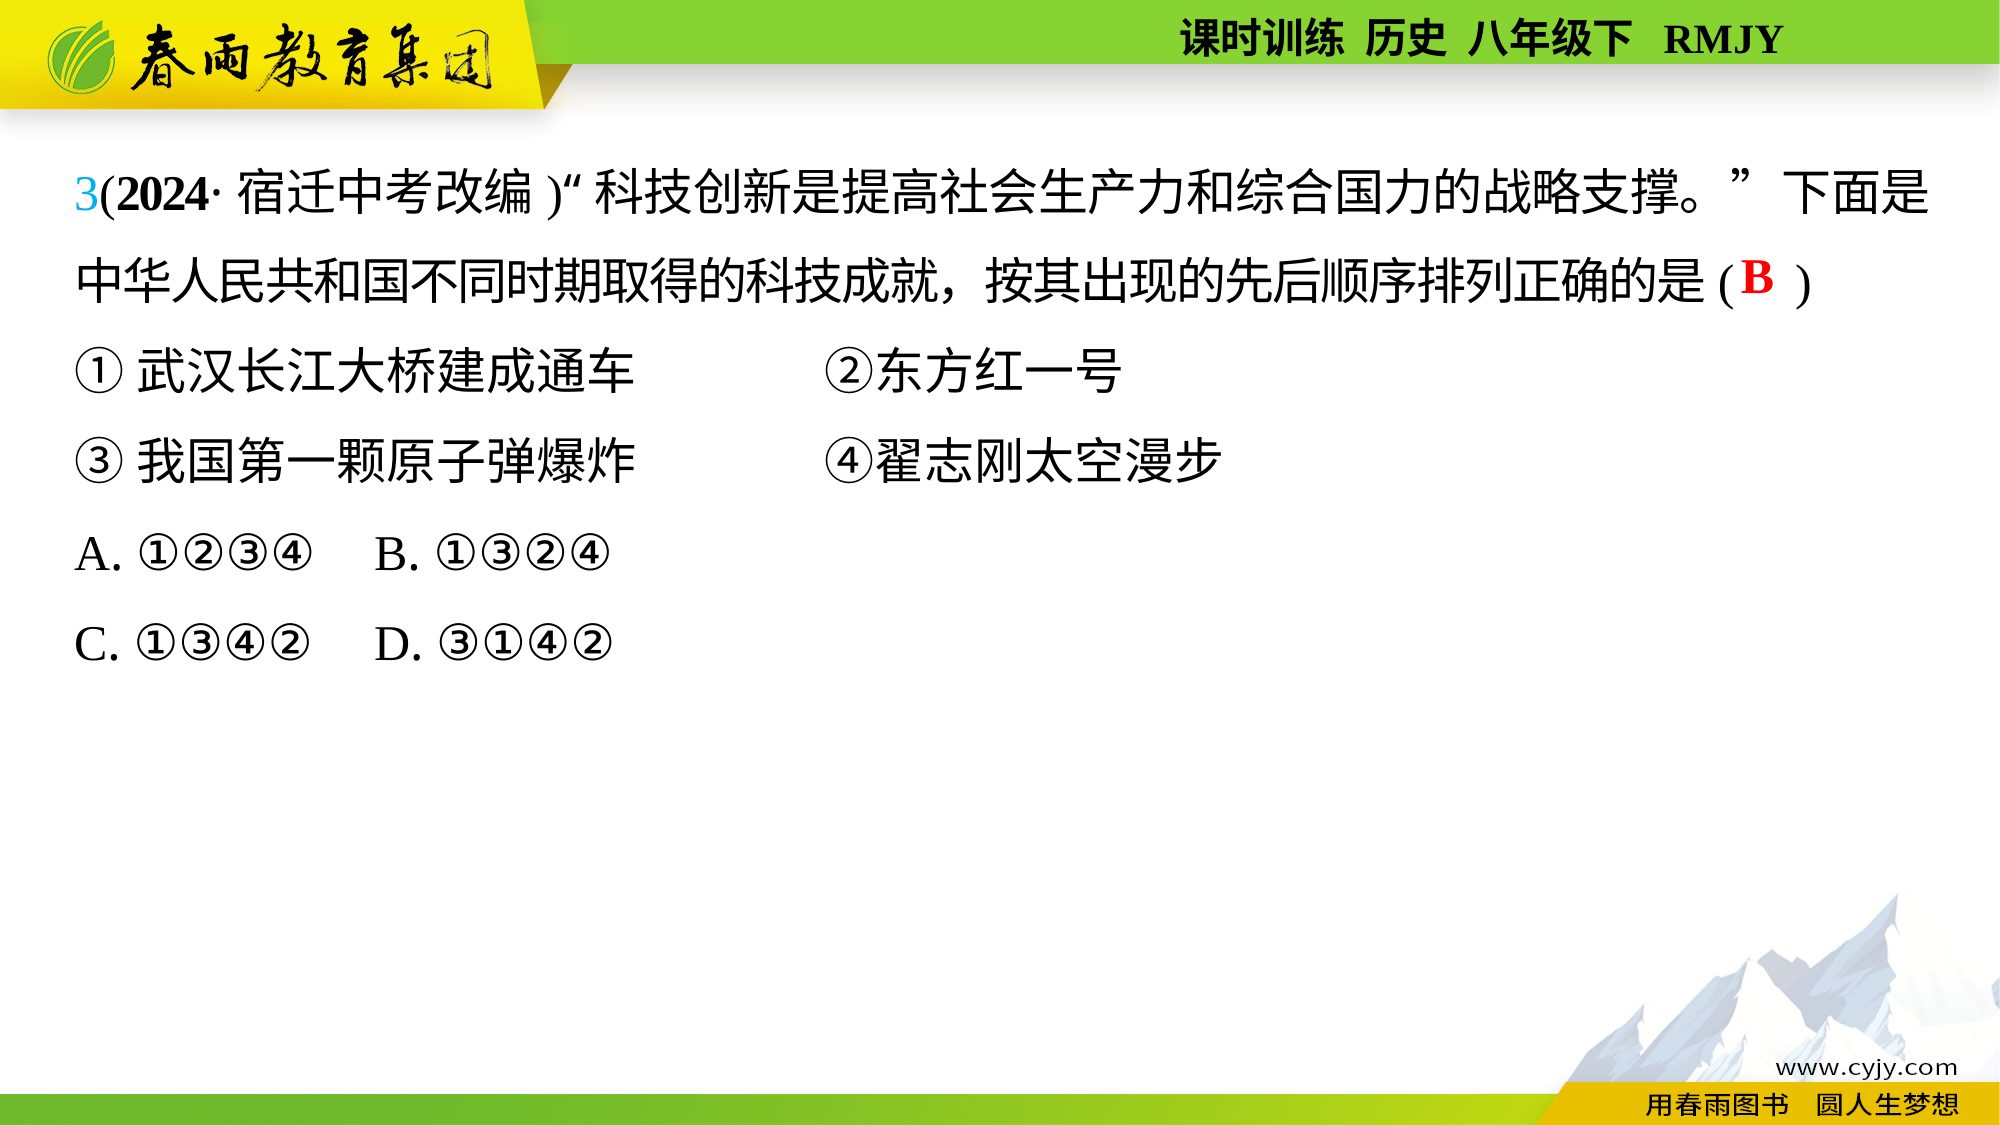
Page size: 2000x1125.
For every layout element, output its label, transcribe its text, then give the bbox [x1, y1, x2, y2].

list 3(2024·宿迁中考改编)“科技创新是提高社会生产力和综合国力的战略支撑。”下面是中华人民共和国不同时期取得的科技成就，按其出现的先后顺序排列正确的是( ) ①武汉长江大桥建成通车 ②东方红一号 ③我国第一颗原子弹爆炸 ④翟志刚太空漫步 A. ①②③④ B. ①③②④ C. ①③④② D. ③①④② [59, 122, 1944, 683]
text_box B [1726, 236, 1789, 311]
picture [0, 0, 2000, 1125]
